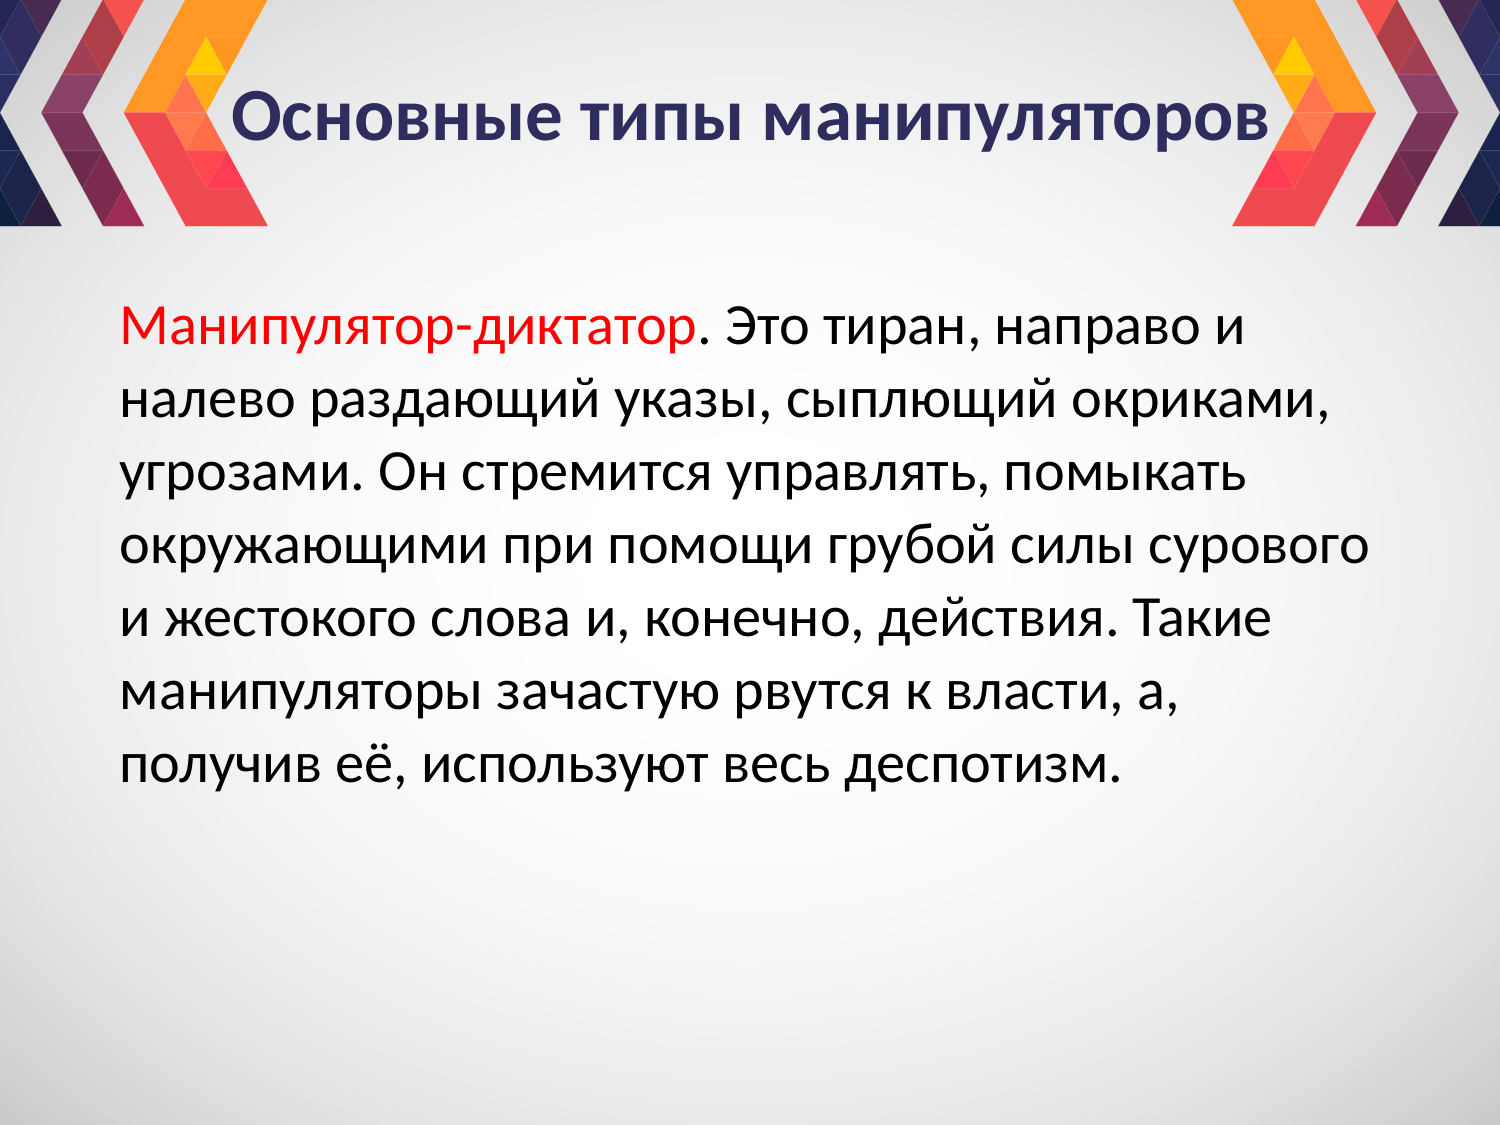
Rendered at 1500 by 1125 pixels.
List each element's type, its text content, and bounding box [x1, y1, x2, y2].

picture [0, 0, 1500, 1125]
list Манипулятор-диктатор. Это тиран, направо и налево раздающий указы, сыплющий окриками, угрозами. Он стремится управлять, помыкать окружающими при помощи грубой силы сурового и жестокого слова и, конечно, действия. Такие манипуляторы зачастую рвутся к власти, а, получив её, используют весь деспотизм. [104, 275, 1399, 1125]
title Основные типы манипуляторов [209, 59, 1293, 173]
